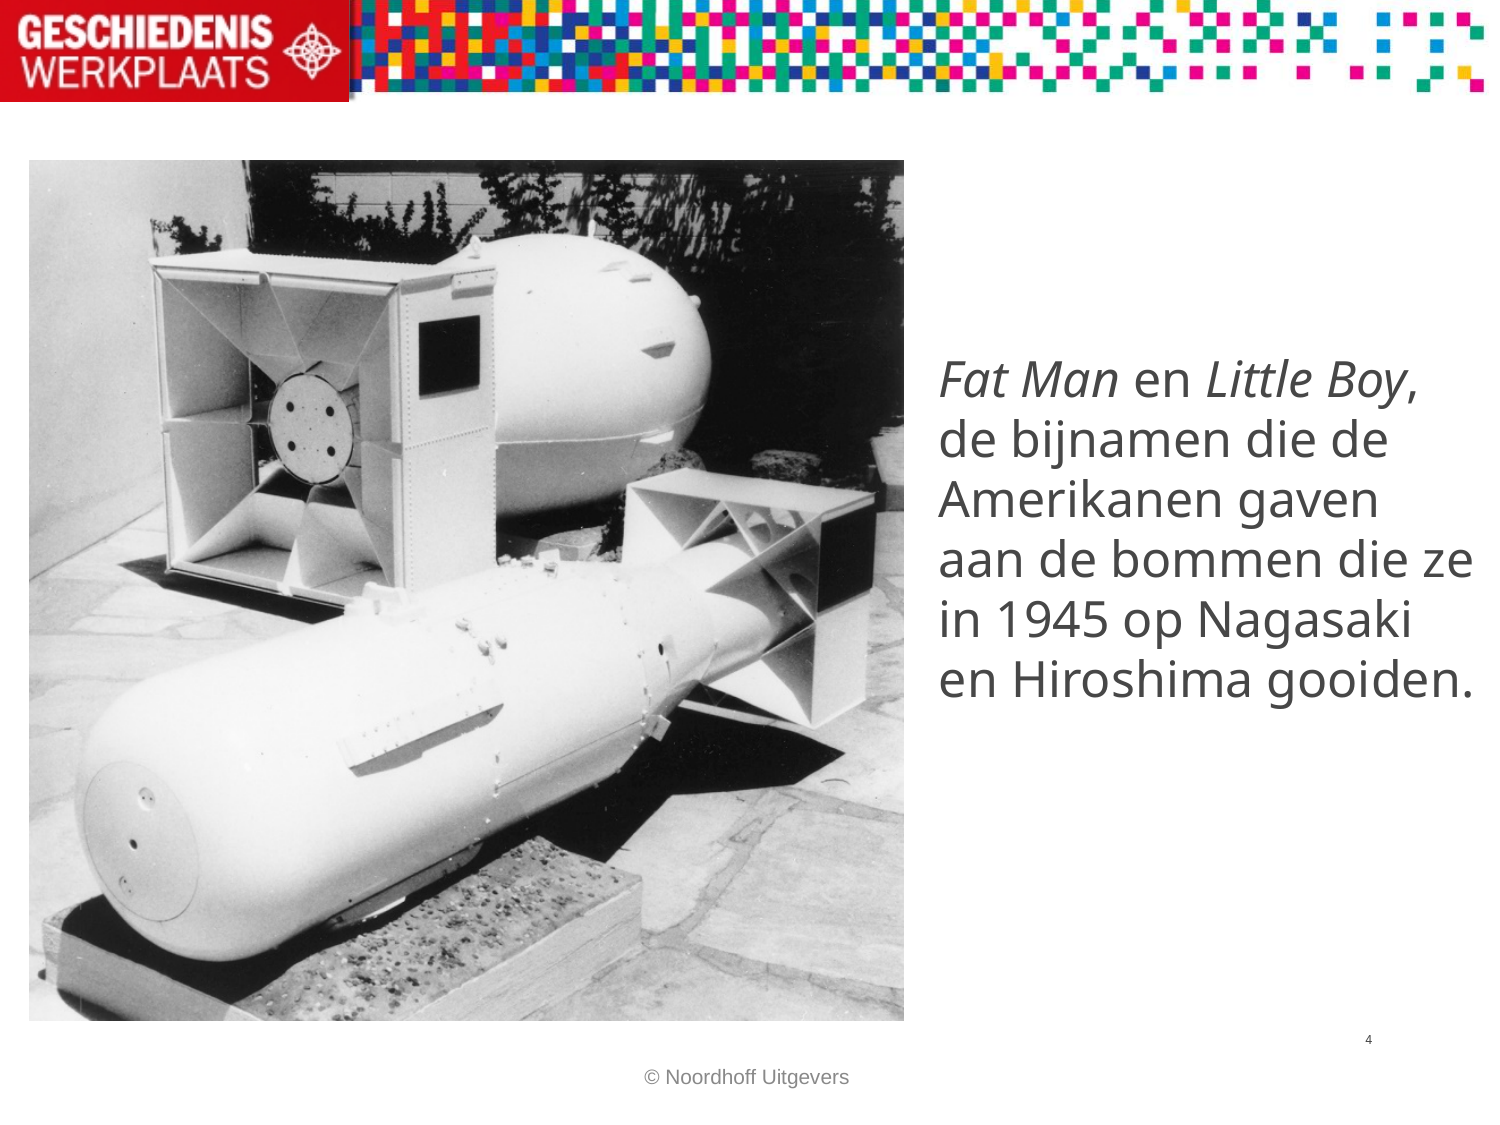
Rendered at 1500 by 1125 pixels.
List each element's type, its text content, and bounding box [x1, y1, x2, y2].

slide_number 4 [1325, 1025, 1388, 1063]
picture [0, 0, 1500, 1125]
text_box Fat Man en Little Boy, de bijnamen die de Amerikanen gaven aan de bommen die ze in 1945 op Nagasaki en Hiroshima gooiden. [938, 340, 1495, 787]
text_box © Noordhoff Uitgevers [512, 1045, 988, 1106]
